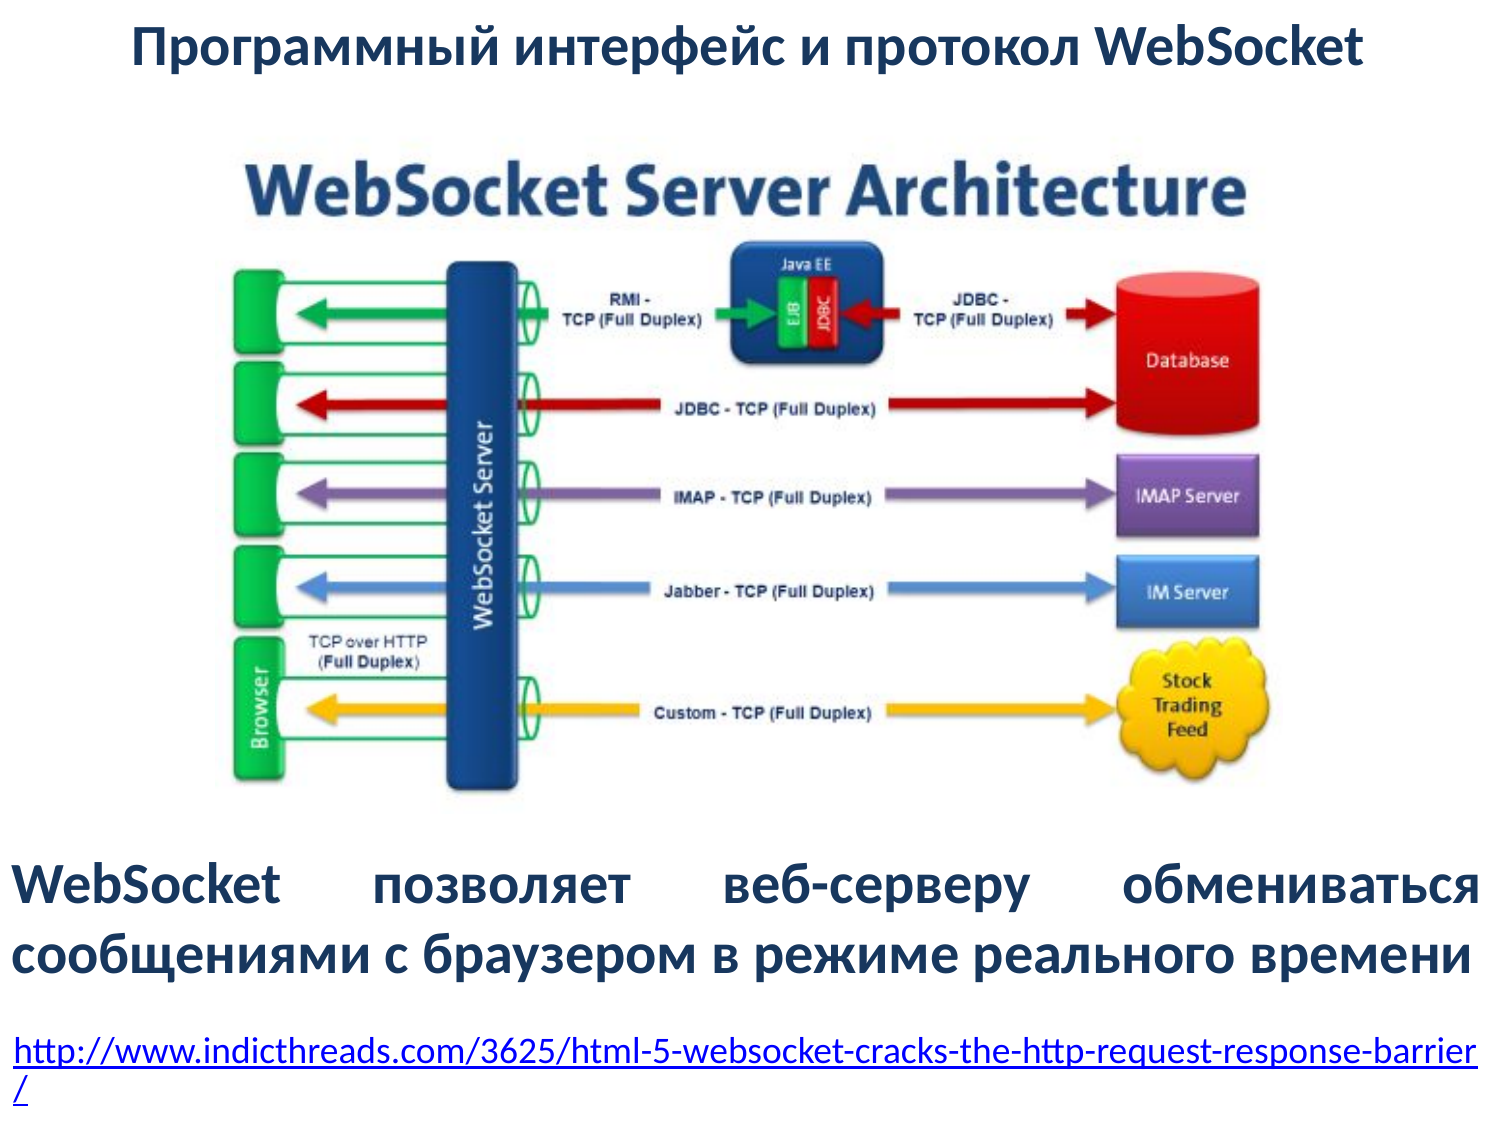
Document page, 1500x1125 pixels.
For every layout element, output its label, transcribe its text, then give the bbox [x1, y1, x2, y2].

picture [214, 107, 1283, 815]
text_box Программный интерфейс и протокол WebSocket [0, 0, 1499, 85]
text_box WebSocket позволяет веб-серверу обмениваться сообщениями с браузером в режиме реального времени [0, 837, 1497, 993]
text_box http://www.indicthreads.com/3625/html-5-websocket-cracks-the-http-request-response-barrier/ [0, 1018, 1497, 1079]
